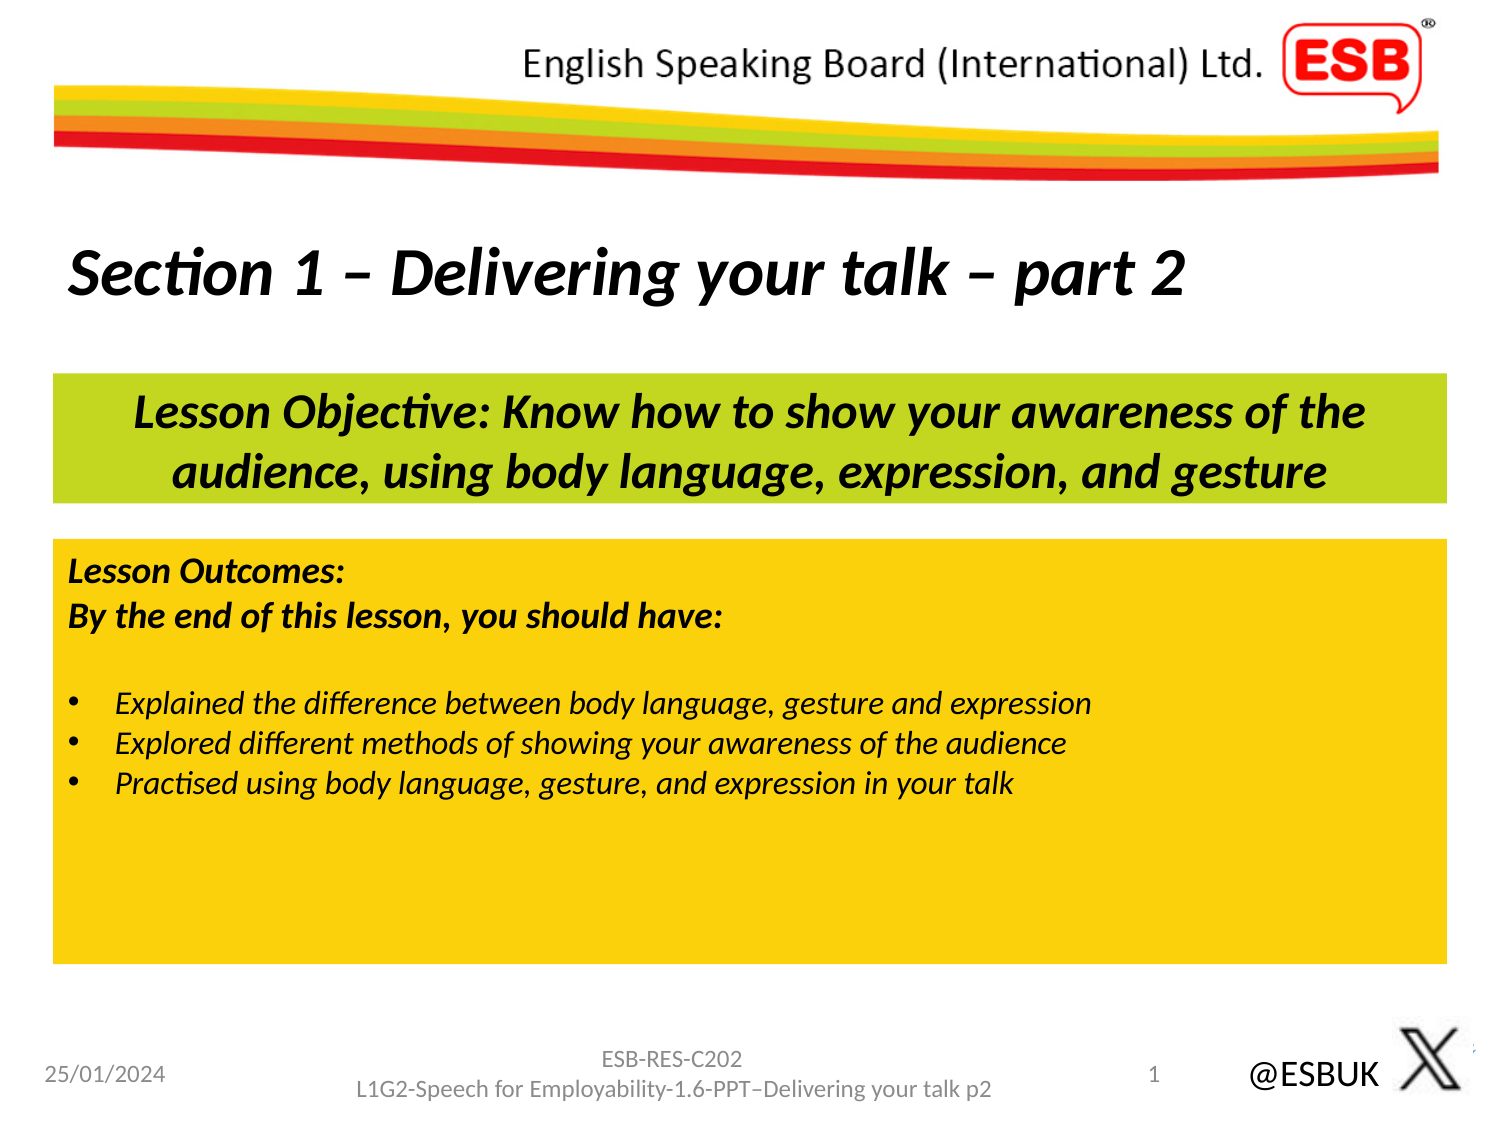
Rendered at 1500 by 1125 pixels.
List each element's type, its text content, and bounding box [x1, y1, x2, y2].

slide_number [29, 1042, 324, 1103]
text_box Section 1 – Delivering your talk – part 2 [53, 208, 1347, 338]
picture [0, 0, 1500, 189]
text_box Lesson Outcomes: By the end of this lesson, you should have: Explained the difference between body language, gesture and expression Explored different methods of showing your awareness of the audience Practised using body language, gesture, and expression in your talk [52, 538, 1448, 965]
picture [1392, 1016, 1476, 1103]
slide_number 1 [930, 1042, 1176, 1103]
text_box Lesson Objective: Know how to show your awareness of the audience, using body language, expression, and gesture [52, 372, 1448, 504]
footer ESB-RES-C202 L1G2-Speech for Employability-1.6-PPT–Delivering your talk p2 [324, 1042, 930, 1103]
